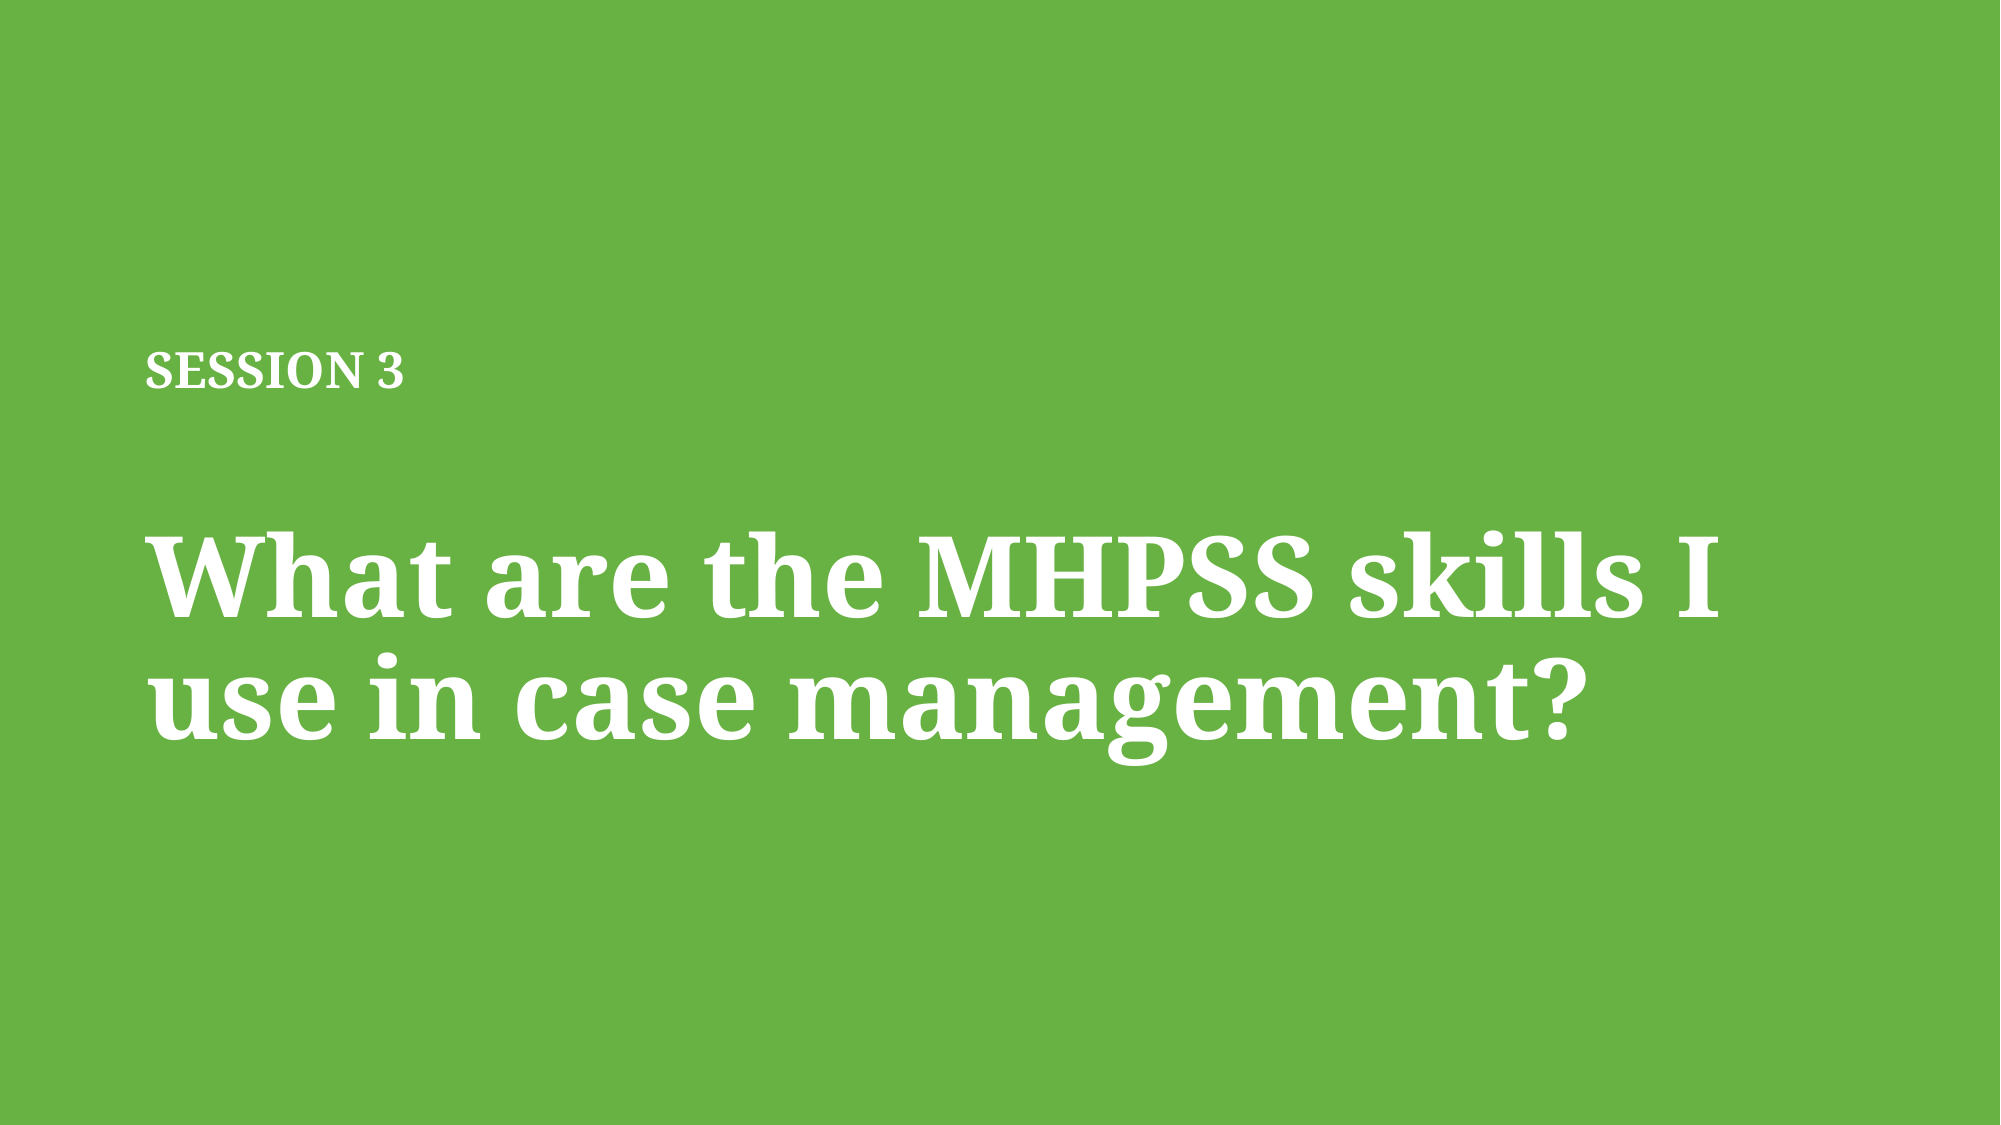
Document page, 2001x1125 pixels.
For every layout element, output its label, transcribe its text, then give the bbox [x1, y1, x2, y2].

title SESSION 3 What are the MHPSS skills I use in case management? [130, 508, 1779, 601]
